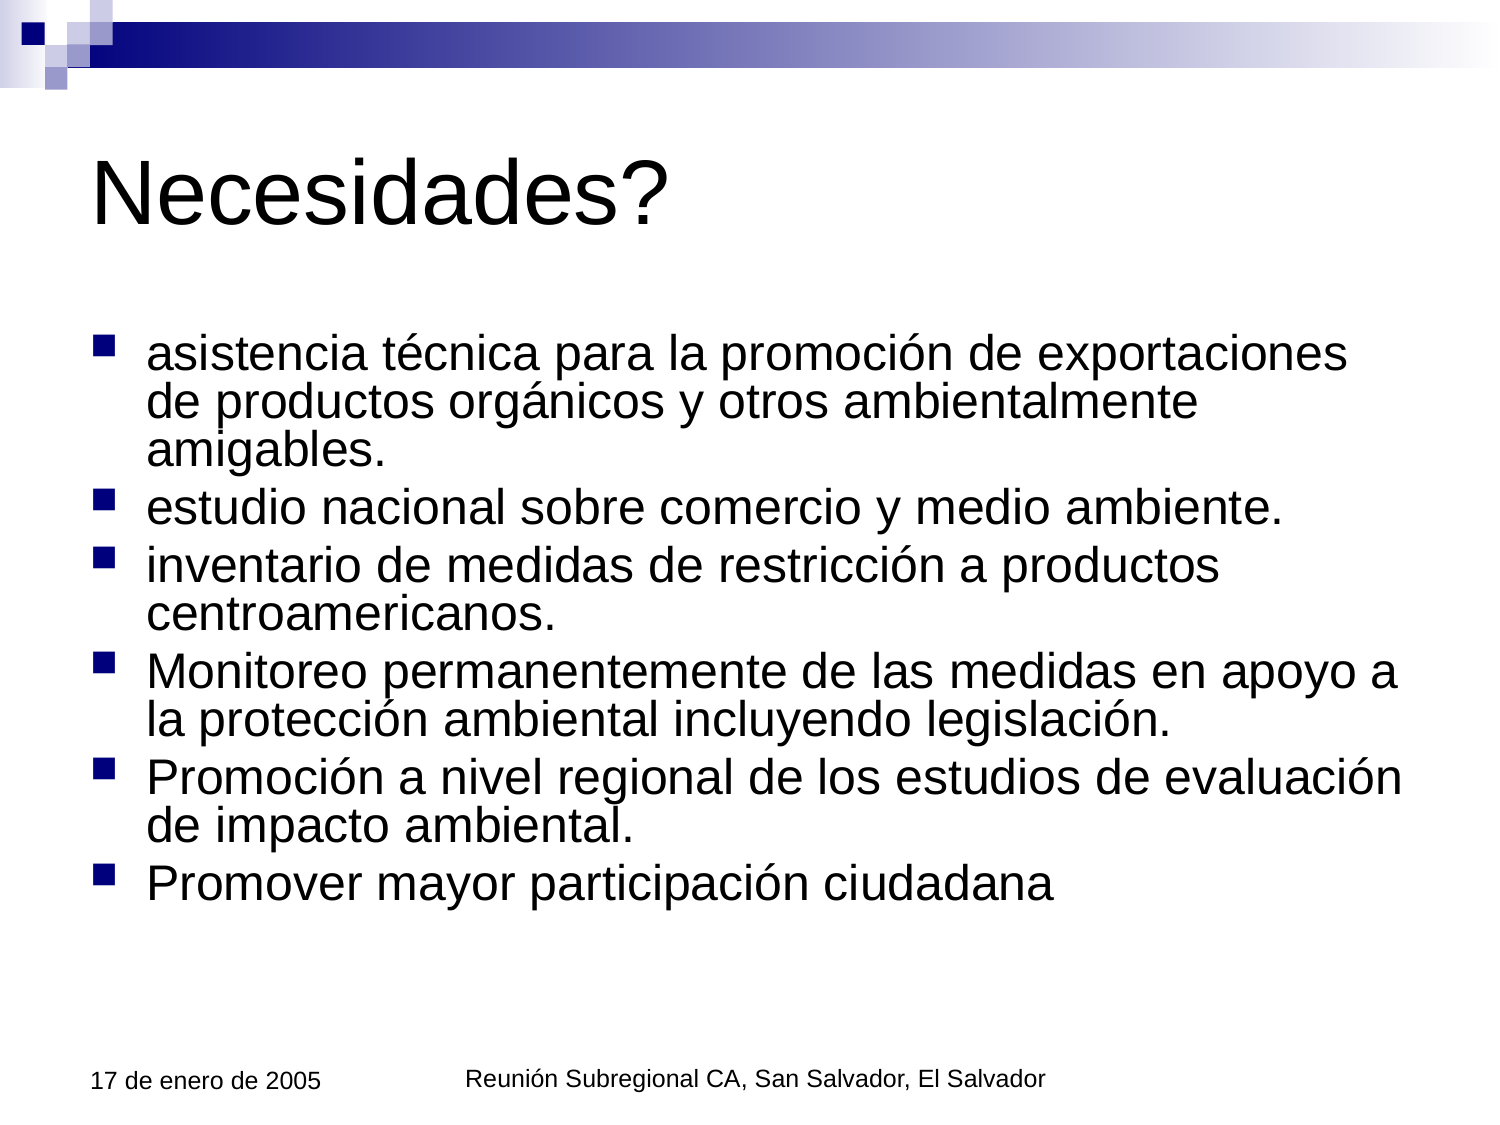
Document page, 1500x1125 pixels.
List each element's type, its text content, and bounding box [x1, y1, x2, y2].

slide_number 17 de enero de 2005 [74, 1024, 426, 1103]
title Necesidades? [74, 74, 1426, 301]
footer Reunión Subregional CA, San Salvador, El Salvador [449, 1024, 1063, 1101]
list asistencia técnica para la promoción de exportaciones de productos orgánicos y otros ambientalmente amigables. estudio nacional sobre comercio y medio ambiente. inventario de medidas de restricción a productos centroamericanos. Monitoreo permanentemente de las medidas en apoyo a la protección ambiental incluyendo legislación. Promoción a nivel regional de los estudios de evaluación de impacto ambiental. Promover mayor participación ciudadana [74, 324, 1426, 963]
